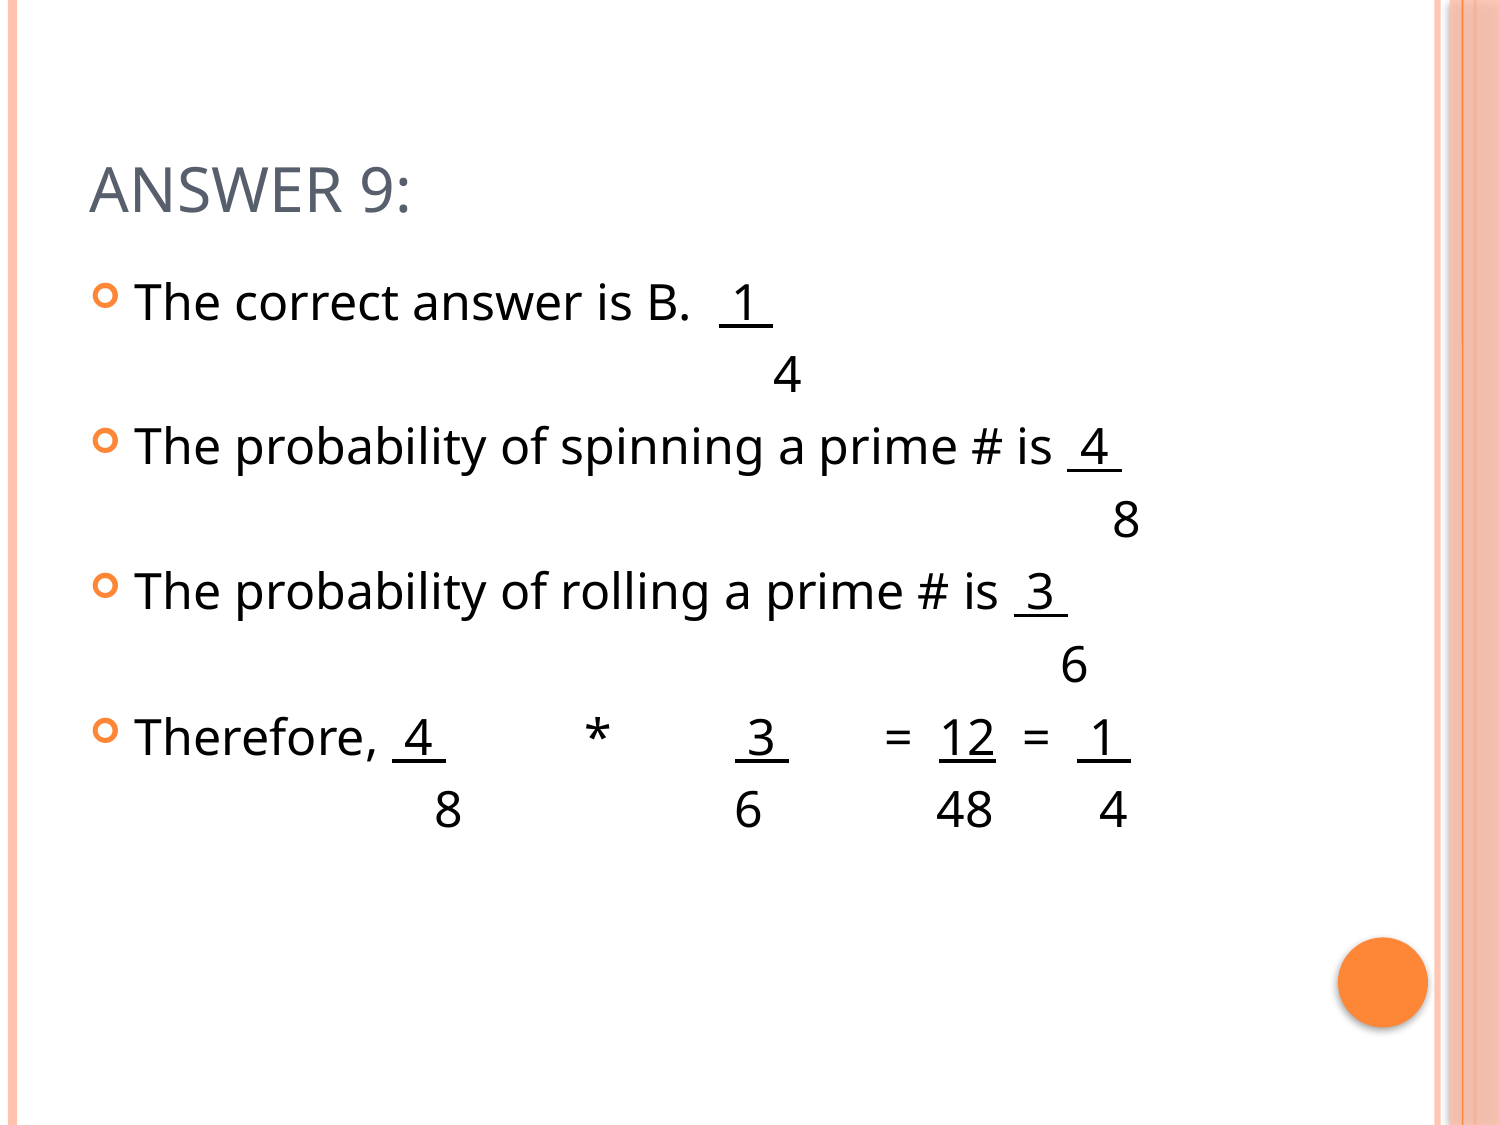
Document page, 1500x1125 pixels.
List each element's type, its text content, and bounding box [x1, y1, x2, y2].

title Answer 9: [75, 45, 1300, 233]
list The correct answer is B. 1 4 The probability of spinning a prime # is 4 8 The probability of rolling a prime # is 3 6 Therefore, 4 * 3 = 12 = 1 8 6 48 4 [75, 262, 1300, 1062]
